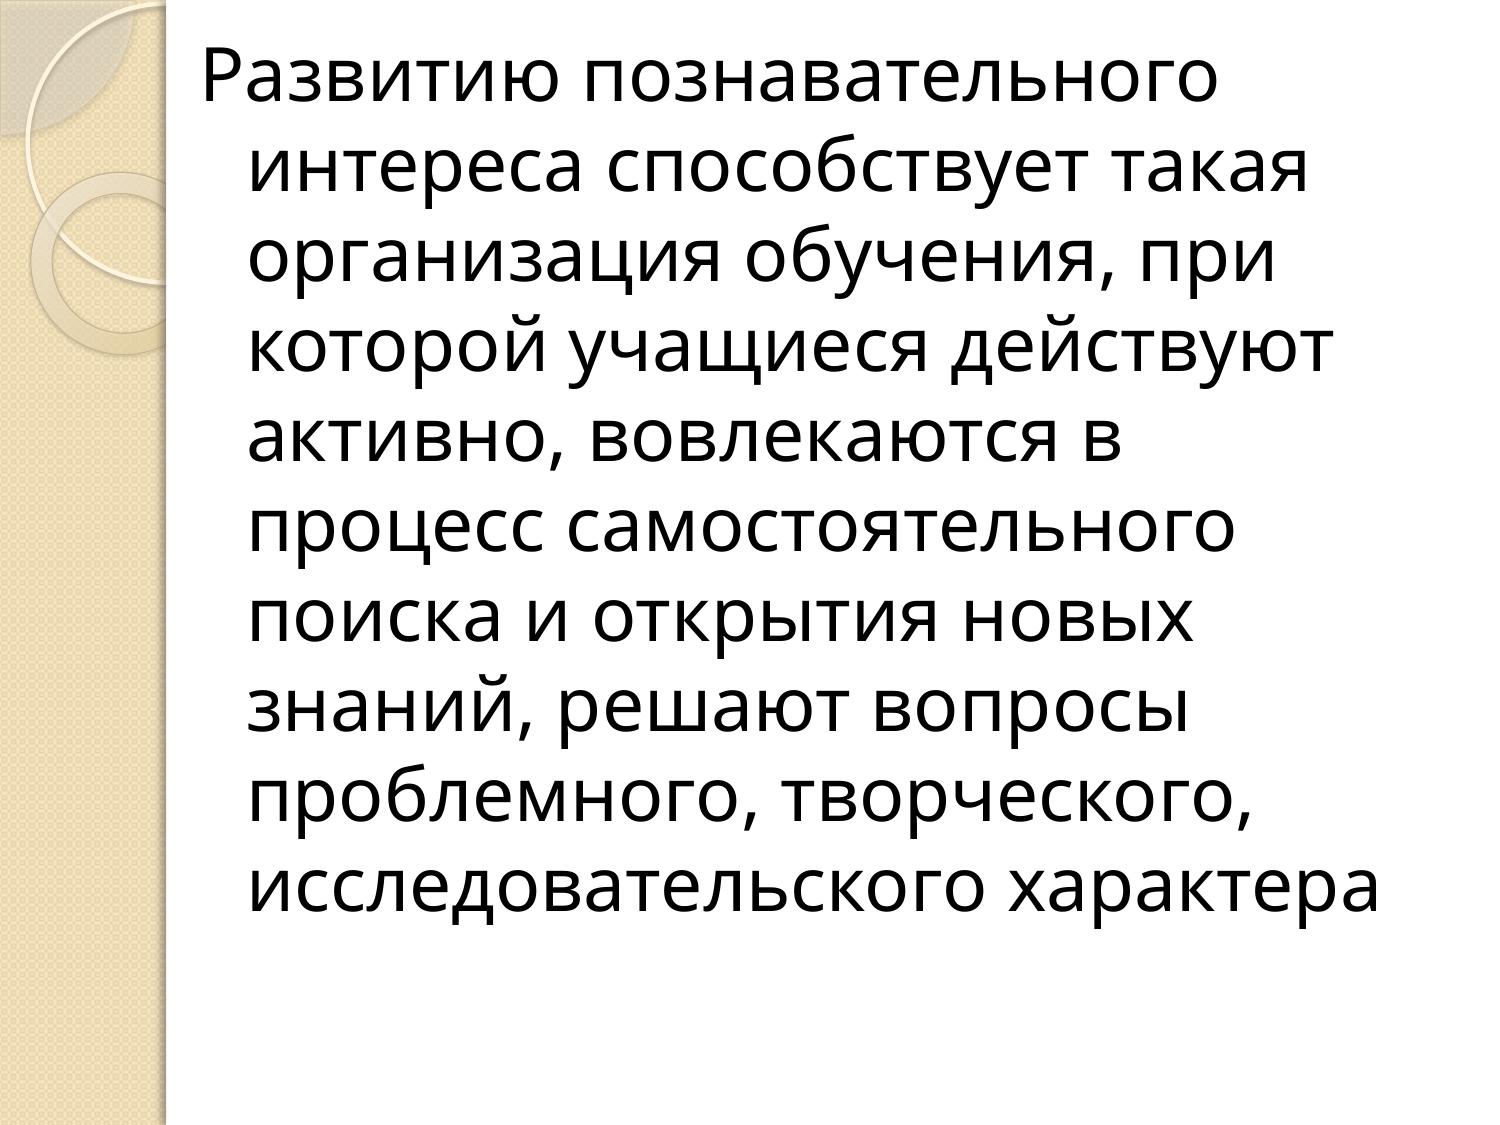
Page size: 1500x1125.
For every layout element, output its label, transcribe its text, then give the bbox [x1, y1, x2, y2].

list Развитию познавательного интереса способствует такая организация обучения, при которой учащиеся действуют активно, вовлекаются в процесс самостоятельного поиска и открытия новых знаний, решают вопросы проблемного, творческого, исследовательского характера [171, 19, 1453, 988]
